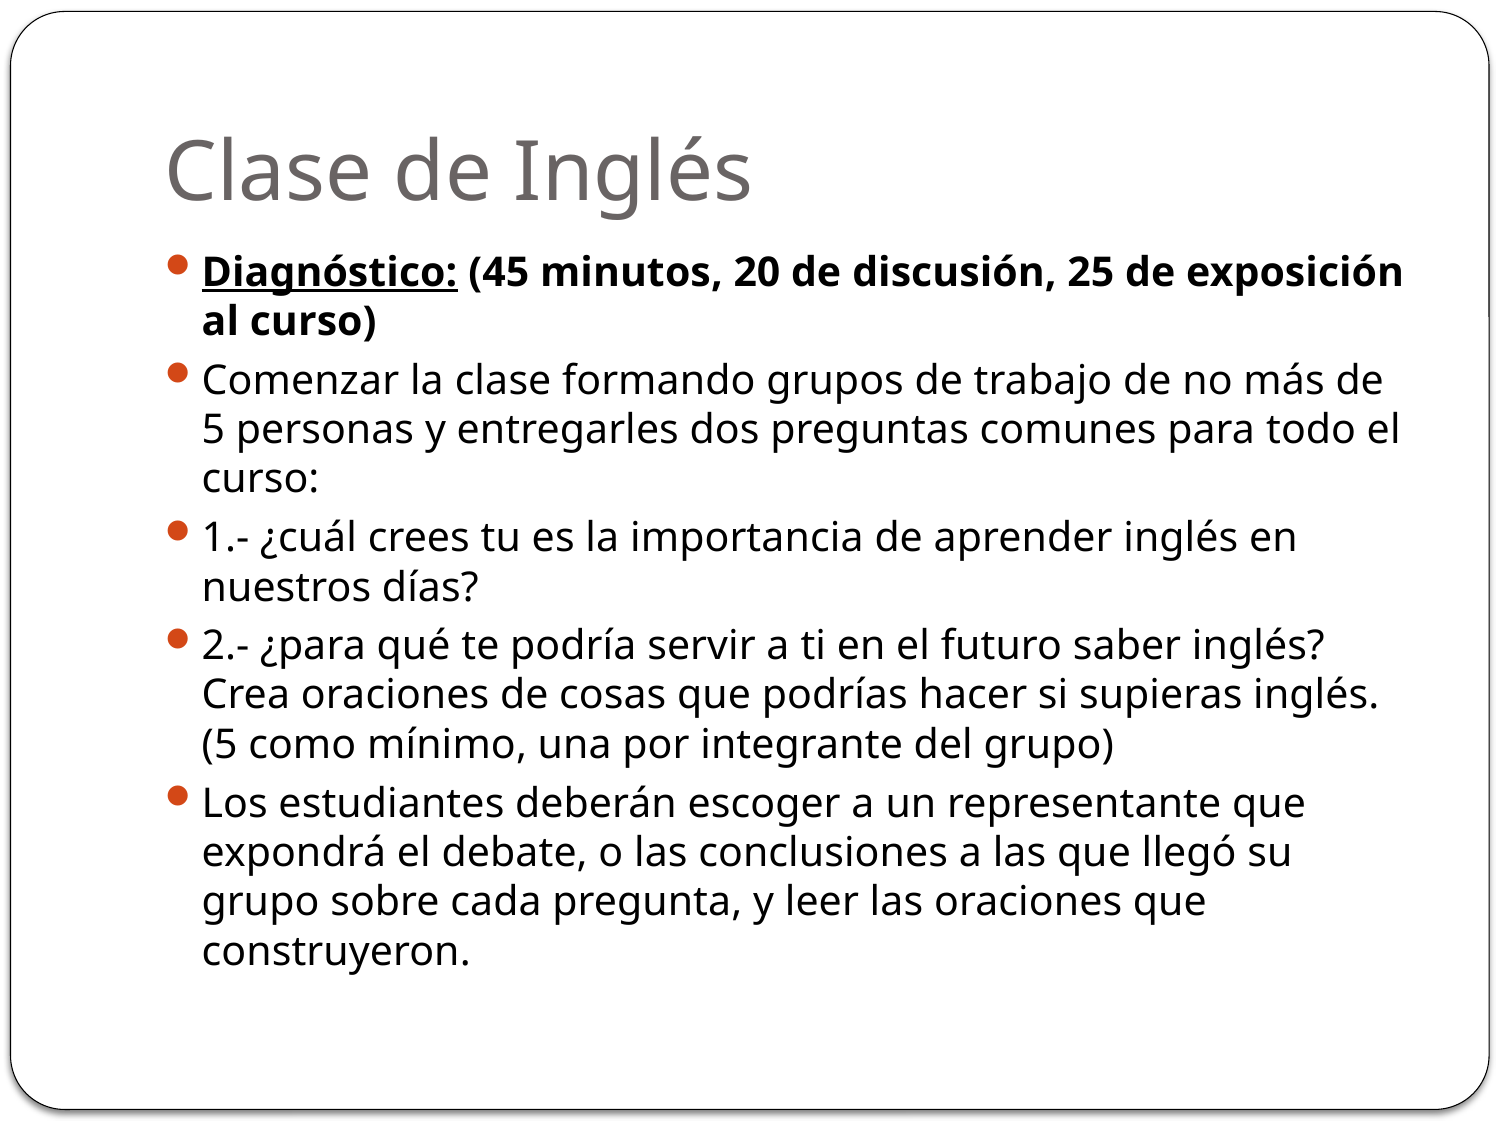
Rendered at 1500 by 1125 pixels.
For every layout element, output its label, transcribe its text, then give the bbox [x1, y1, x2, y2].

list Diagnóstico: (45 minutos, 20 de discusión, 25 de exposición al curso) Comenzar la clase formando grupos de trabajo de no más de 5 personas y entregarles dos preguntas comunes para todo el curso: 1.- ¿cuál crees tu es la importancia de aprender inglés en nuestros días? 2.- ¿para qué te podría servir a ti en el futuro saber inglés? Crea oraciones de cosas que podrías hacer si supieras inglés. (5 como mínimo, una por integrante del grupo) Los estudiantes deberán escoger a un representante que expondrá el debate, o las conclusiones a las que llegó su grupo sobre cada pregunta, y leer las oraciones que construyeron. [150, 237, 1425, 988]
title Clase de Inglés [150, 45, 1425, 233]
